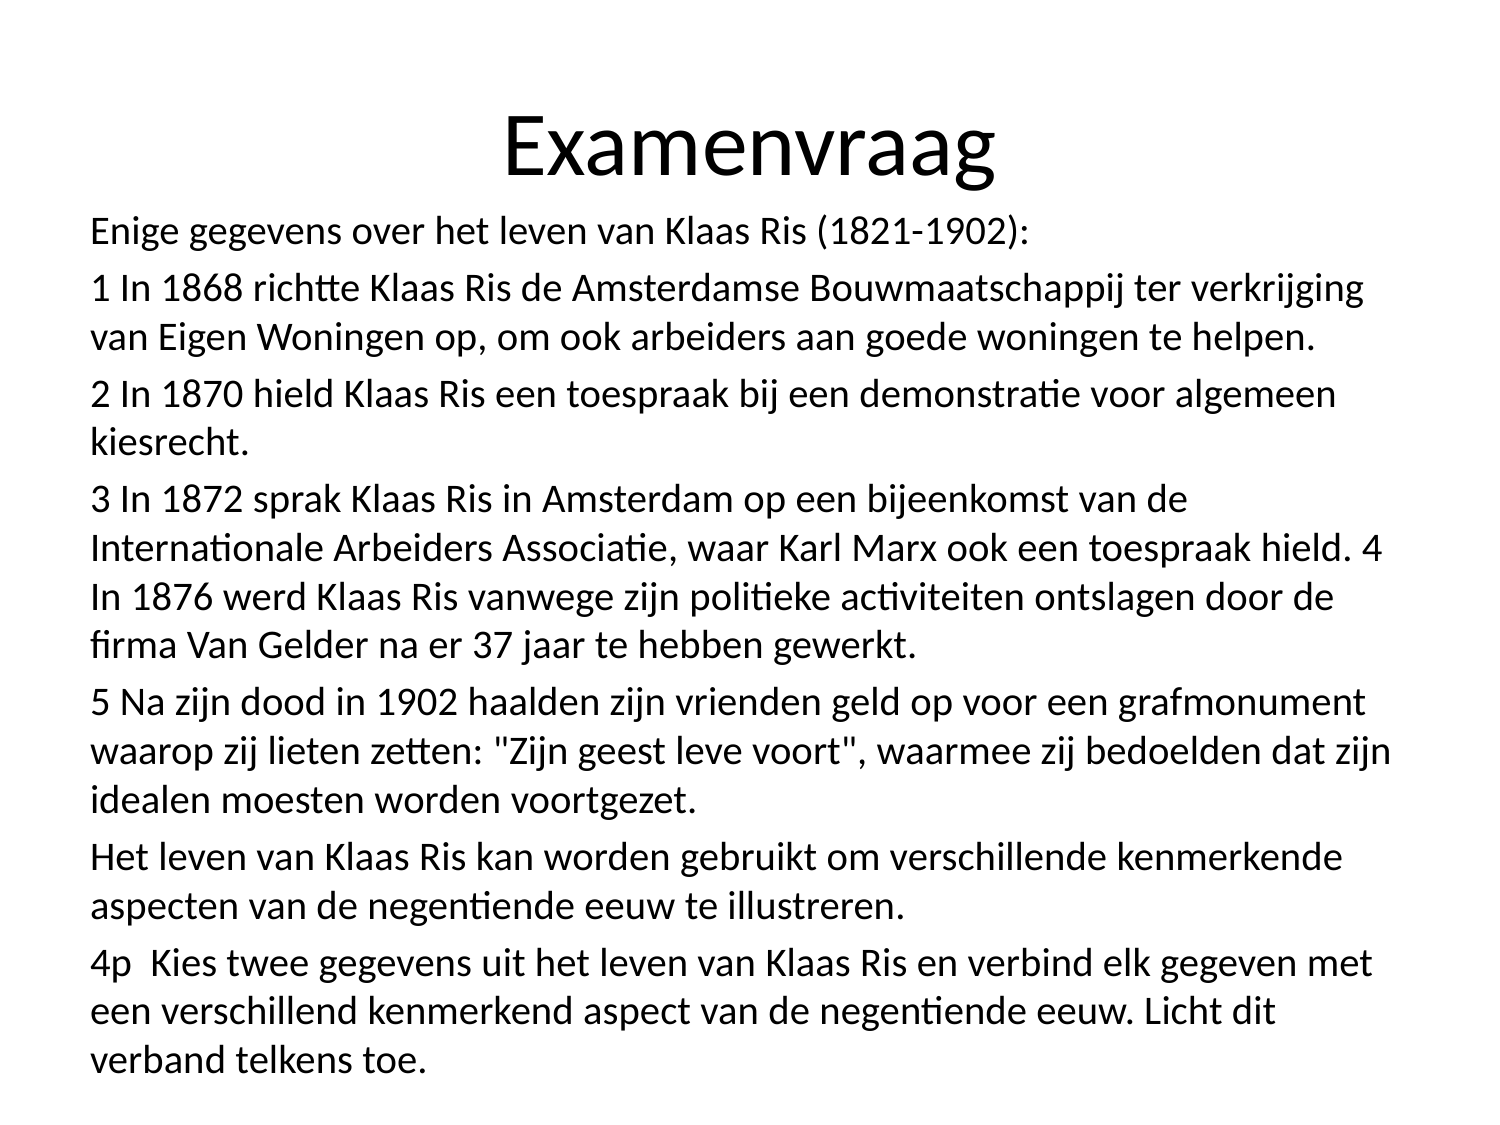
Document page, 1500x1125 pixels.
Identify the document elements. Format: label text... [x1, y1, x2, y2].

list Enige gegevens over het leven van Klaas Ris (1821-1902): 1 In 1868 richtte Klaas Ris de Amsterdamse Bouwmaatschappij ter verkrijging van Eigen Woningen op, om ook arbeiders aan goede woningen te helpen. 2 In 1870 hield Klaas Ris een toespraak bij een demonstratie voor algemeen kiesrecht. 3 In 1872 sprak Klaas Ris in Amsterdam op een bijeenkomst van de Internationale Arbeiders Associatie, waar Karl Marx ook een toespraak hield. 4 In 1876 werd Klaas Ris vanwege zijn politieke activiteiten ontslagen door de firma Van Gelder na er 37 jaar te hebben gewerkt. 5 Na zijn dood in 1902 haalden zijn vrienden geld op voor een grafmonument waarop zij lieten zetten: "Zijn geest leve voort", waarmee zij bedoelden dat zijn idealen moesten worden voortgezet. Het leven van Klaas Ris kan worden gebruikt om verschillende kenmerkende aspecten van de negentiende eeuw te illustreren. 4p Kies twee gegevens uit het leven van Klaas Ris en verbind elk gegeven met een verschillend kenmerkend aspect van de negentiende eeuw. Licht dit verband telkens toe. [75, 196, 1425, 1106]
title Examenvraag [75, 45, 1425, 196]
